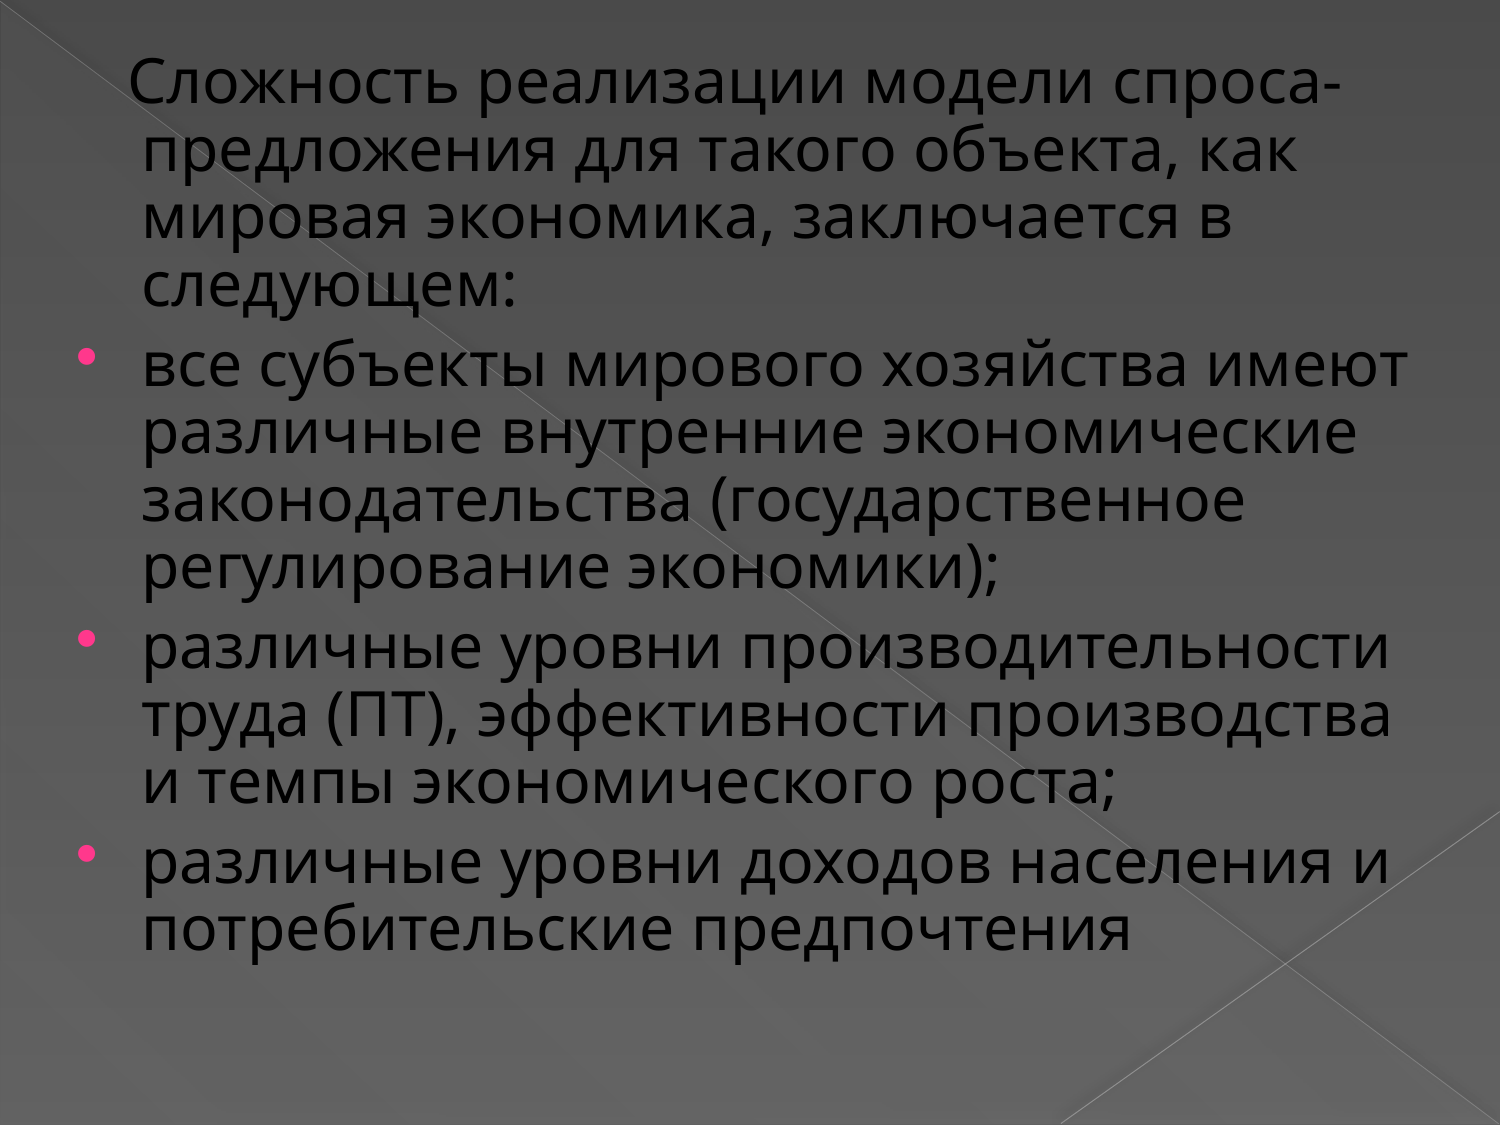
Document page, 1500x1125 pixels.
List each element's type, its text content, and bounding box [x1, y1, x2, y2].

list Сложность реализации модели спроса-предложения для такого объекта, как мировая экономика, заключается в следующем: все субъекты мирового хозяйства имеют различные внутренние экономические законодательства (государственное регулирование экономики); различные уровни производительности труда (ПТ), эффективности производства и темпы экономического роста; различные уровни доходов населения и потребительские предпочтения [53, 42, 1459, 1083]
